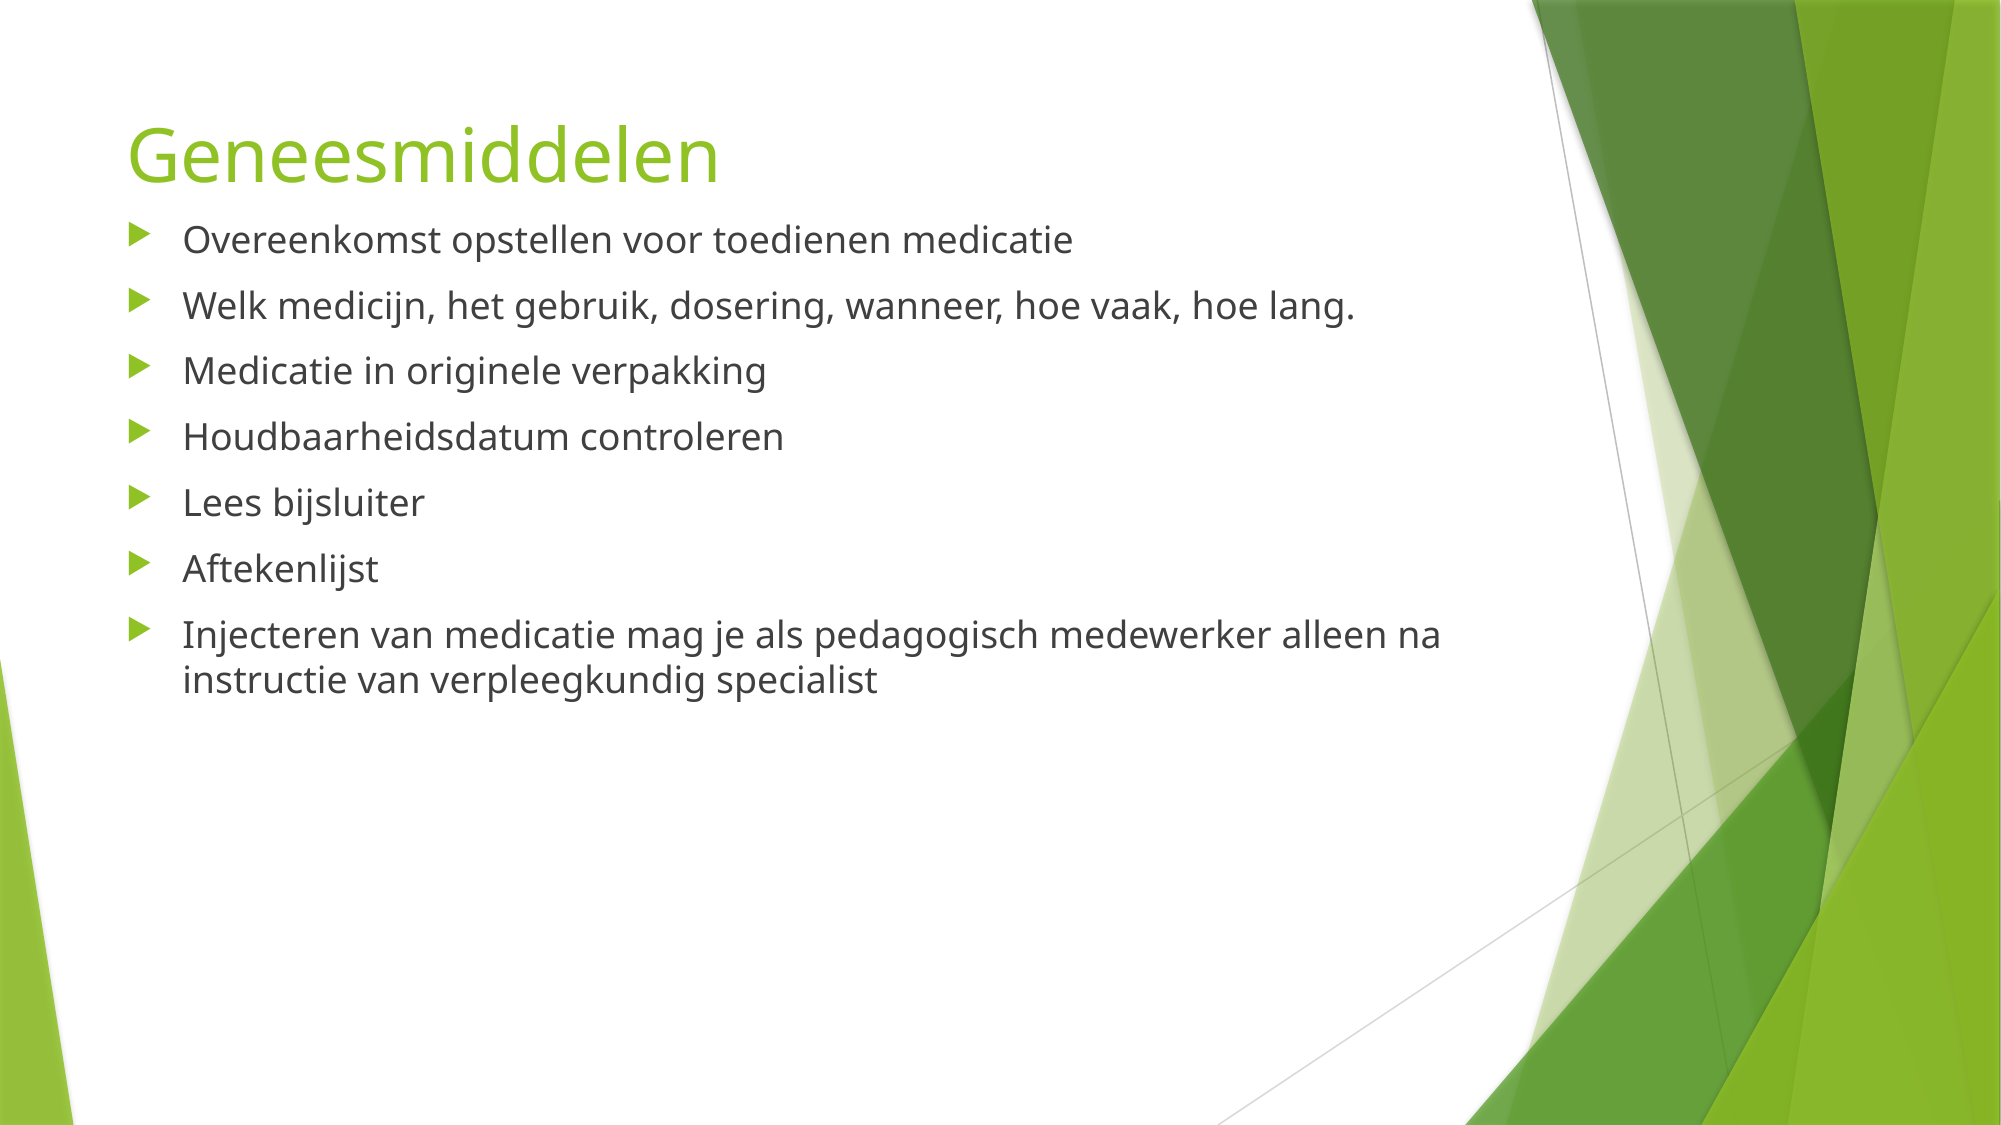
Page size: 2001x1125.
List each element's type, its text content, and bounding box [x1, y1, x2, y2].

title Geneesmiddelen [111, 99, 1522, 208]
list Overeenkomst opstellen voor toedienen medicatie Welk medicijn, het gebruik, dosering, wanneer, hoe vaak, hoe lang. Medicatie in originele verpakking Houdbaarheidsdatum controleren Lees bijsluiter Aftekenlijst Injecteren van medicatie mag je als pedagogisch medewerker alleen na instructie van verpleegkundig specialist [111, 208, 1522, 845]
